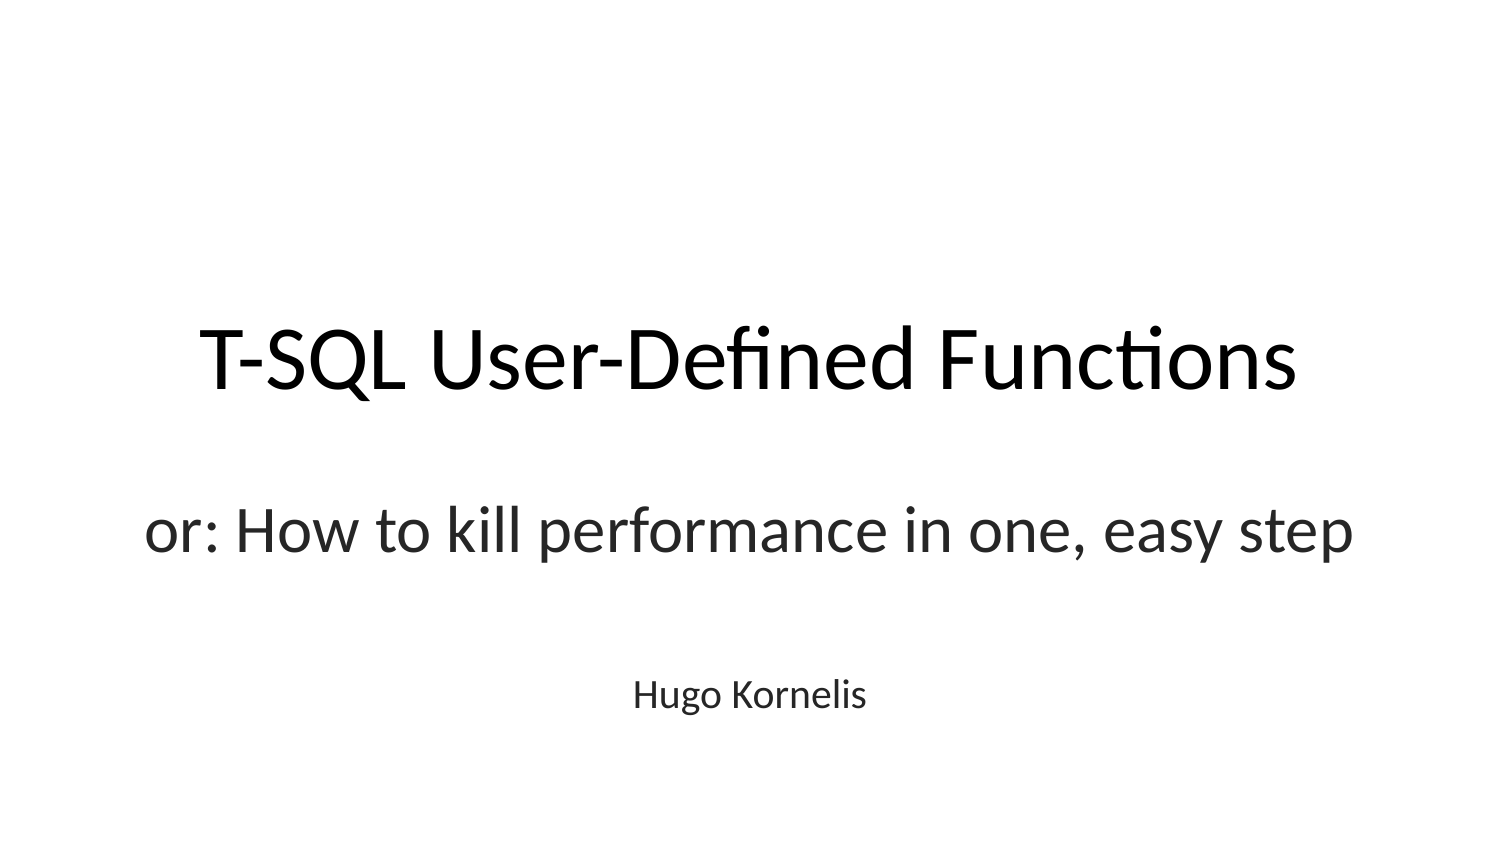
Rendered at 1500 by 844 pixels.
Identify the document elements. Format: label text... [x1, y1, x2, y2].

title T-SQL User-Defined Functions [112, 262, 1388, 443]
subtitle or: How to kill performance in one, easy step Hugo Kornelis [100, 478, 1400, 694]
